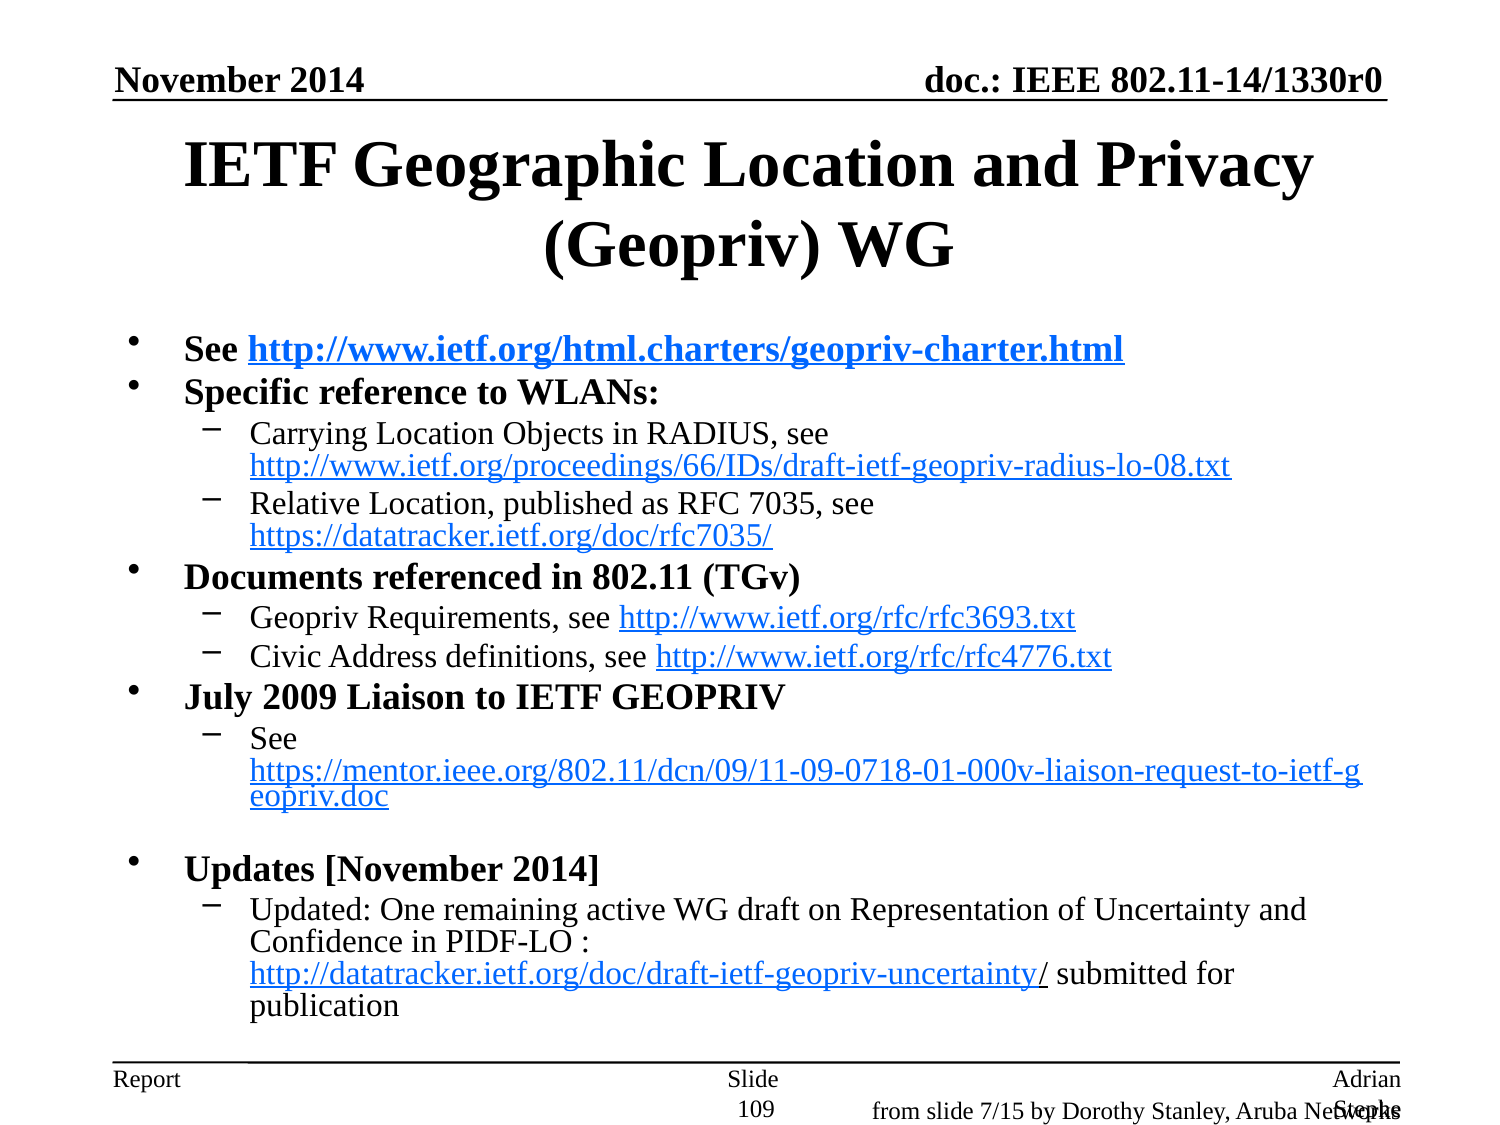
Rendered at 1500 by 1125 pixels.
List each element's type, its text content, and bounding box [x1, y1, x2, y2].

footer Adrian Stephens, Intel Corporation [1324, 1061, 1402, 1087]
title IETF Geographic Location and Privacy (Geopriv) WG [112, 112, 1388, 288]
list See http://www.ietf.org/html.charters/geopriv-charter.html Specific reference to WLANs: Carrying Location Objects in RADIUS, see http://www.ietf.org/proceedings/66/IDs/draft-ietf-geopriv-radius-lo-08.txt Relative Location, published as RFC 7035, see https://datatracker.ietf.org/doc/rfc7035/ Documents referenced in 802.11 (TGv) Geopriv Requirements, see http://www.ietf.org/rfc/rfc3693.txt Civic Address definitions, see http://www.ietf.org/rfc/rfc4776.txt July 2009 Liaison to IETF GEOPRIV See https://mentor.ieee.org/802.11/dcn/09/11-09-0718-01-000v-liaison-request-to-ietf-geopriv.doc Updates [November 2014] Updated: One remaining active WG draft on Representation of Uncertainty and Confidence in PIDF-LO : http://datatracker.ietf.org/doc/draft-ietf-geopriv-uncertainty/ submitted for publication [112, 324, 1388, 1050]
slide_number Slide 109 [712, 1061, 800, 1087]
text_box from slide 7/15 by Dorothy Stanley, Aruba Networks [343, 1087, 1417, 1125]
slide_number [114, 54, 374, 101]
